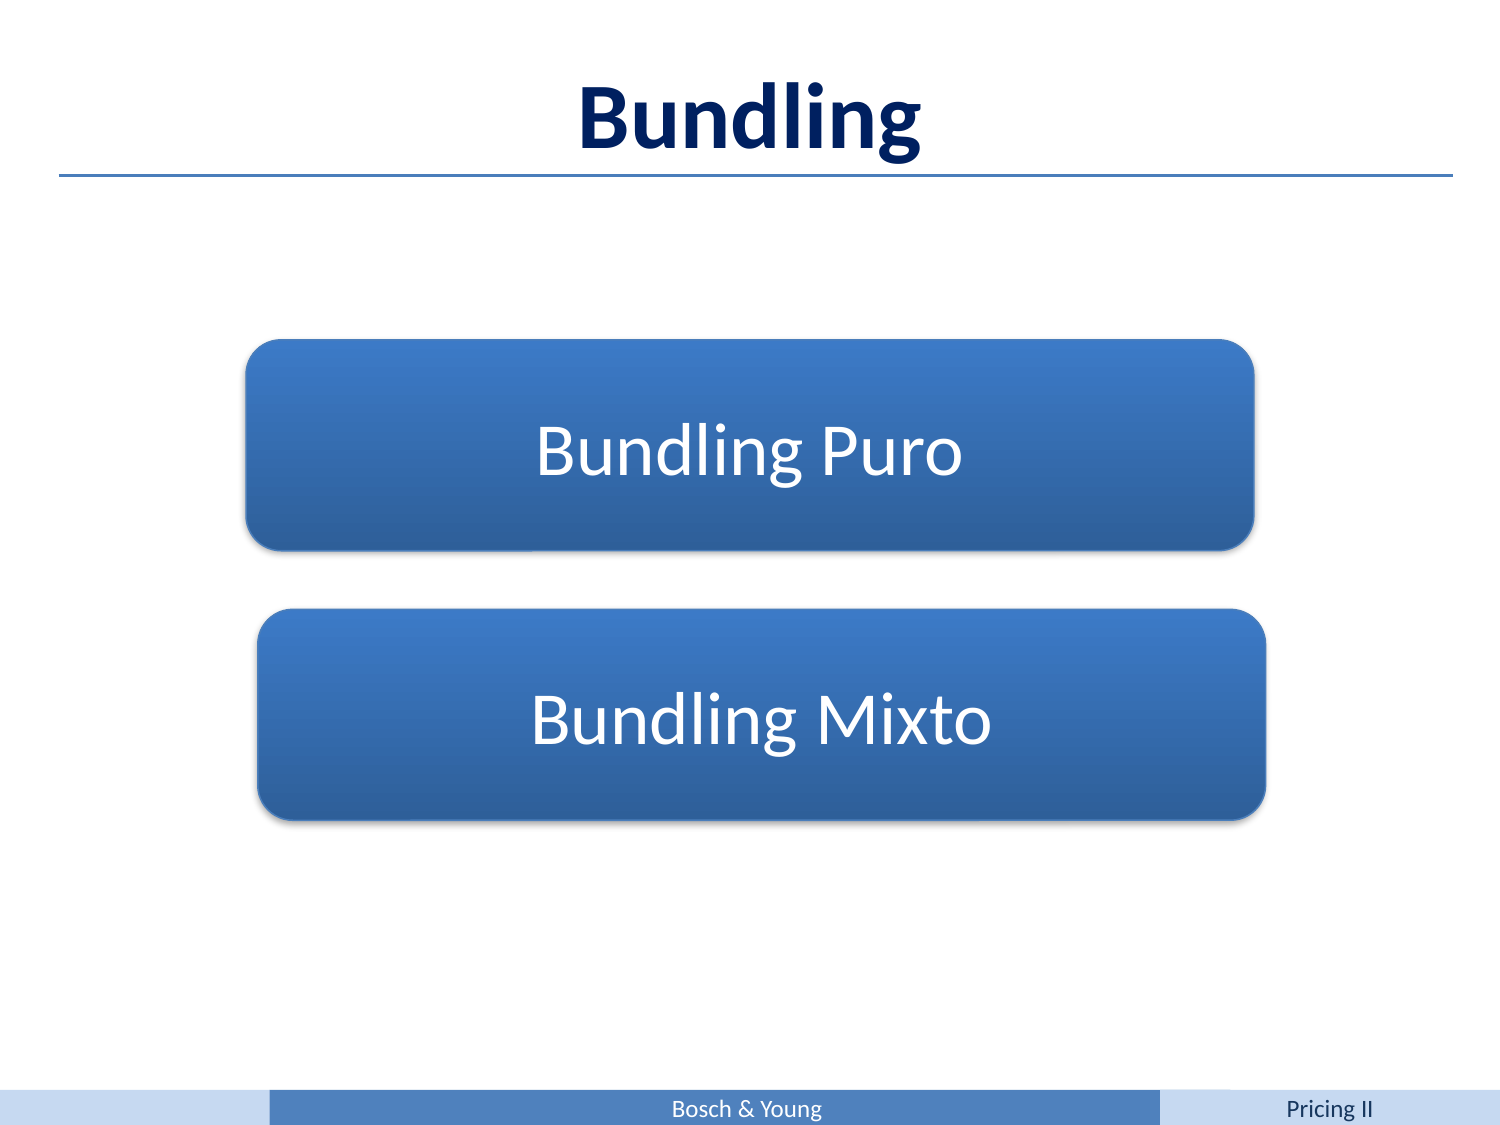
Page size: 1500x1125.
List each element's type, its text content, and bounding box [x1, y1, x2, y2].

text_box Bosch & Young [272, 1088, 1158, 1125]
text_box Bundling [35, 47, 1465, 175]
text_box [0, 1088, 272, 1125]
text_box Bundling Puro [245, 339, 1255, 552]
text_box Pricing II [1158, 1088, 1500, 1125]
text_box Bundling Mixto [257, 608, 1267, 822]
